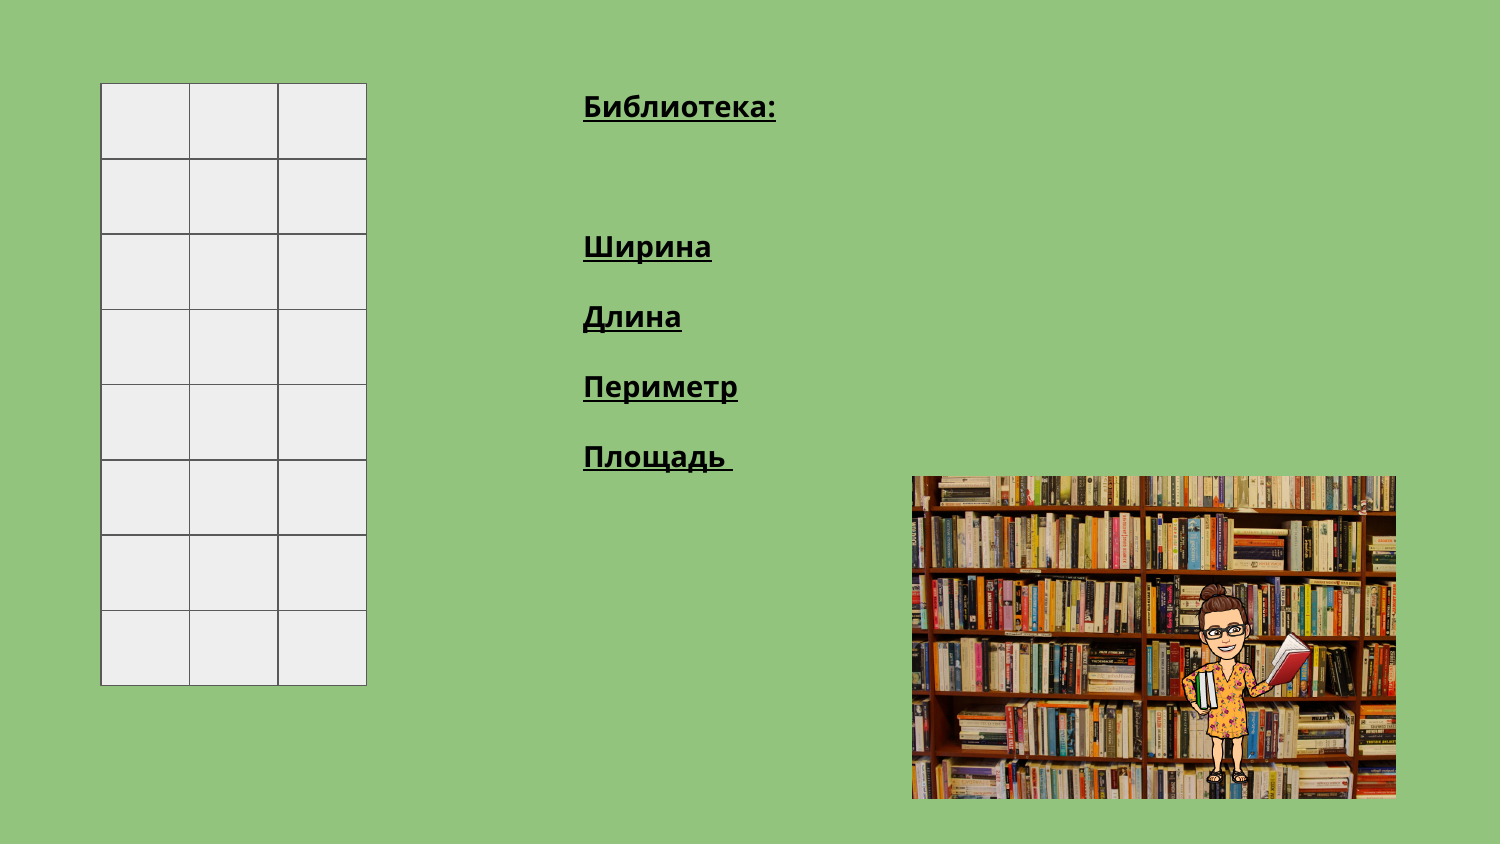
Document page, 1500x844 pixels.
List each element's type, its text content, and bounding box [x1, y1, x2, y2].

text_box [189, 384, 278, 459]
text_box [100, 309, 189, 384]
text_box [278, 83, 367, 158]
text_box [189, 459, 278, 535]
text_box [278, 535, 367, 610]
text_box [100, 535, 189, 610]
text_box [278, 309, 367, 385]
text_box [278, 610, 367, 686]
text_box [278, 234, 367, 309]
text_box [278, 158, 367, 234]
text_box [100, 234, 189, 309]
text_box Библиотека: Ширина Длина Периметр Площадь [568, 38, 1268, 400]
text_box [100, 384, 189, 460]
text_box [278, 385, 367, 459]
text_box [189, 535, 278, 610]
text_box [189, 158, 278, 234]
text_box [189, 83, 278, 158]
text_box [189, 234, 278, 309]
picture [912, 476, 1397, 800]
text_box [100, 460, 189, 535]
text_box [100, 610, 189, 686]
text_box [278, 459, 367, 535]
text_box [189, 610, 278, 686]
text_box [100, 158, 189, 234]
text_box [100, 83, 189, 158]
text_box [189, 309, 278, 384]
